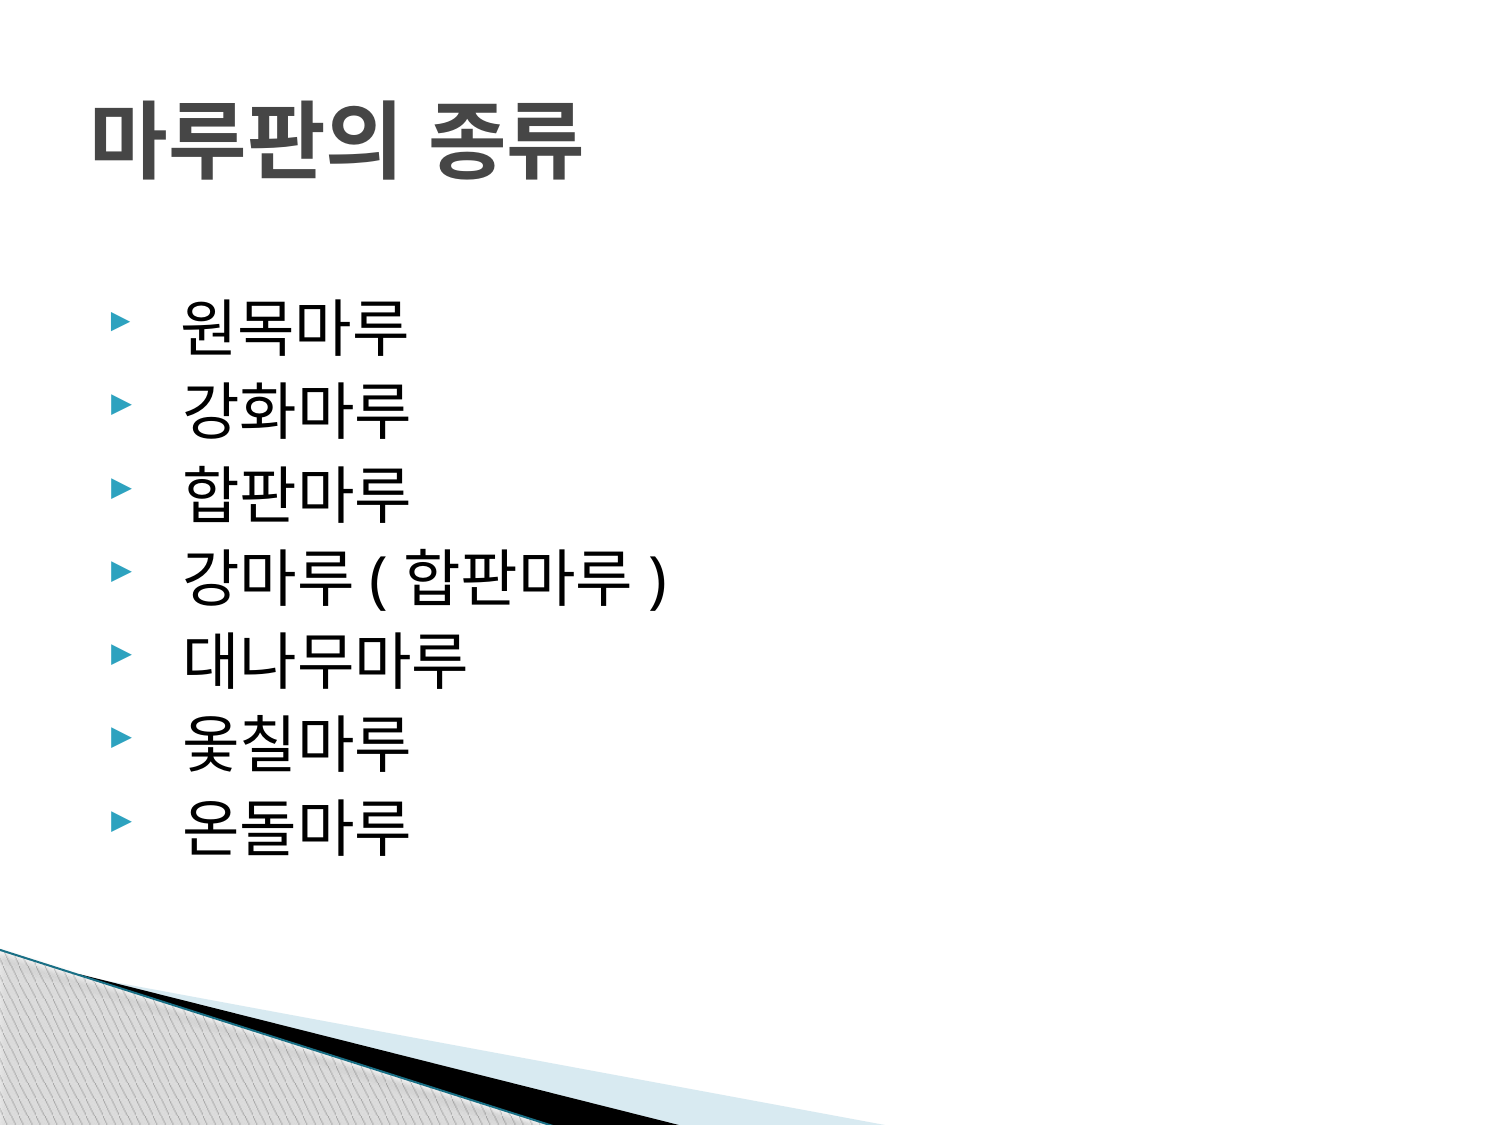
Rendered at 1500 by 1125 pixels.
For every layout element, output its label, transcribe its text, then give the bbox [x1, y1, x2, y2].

title 마루판의 종류 [75, 45, 1425, 233]
list 원목마루 강화마루 합판마루 강마루(합판마루) 대나무마루 옻칠마루 온돌마루 [75, 243, 1425, 986]
